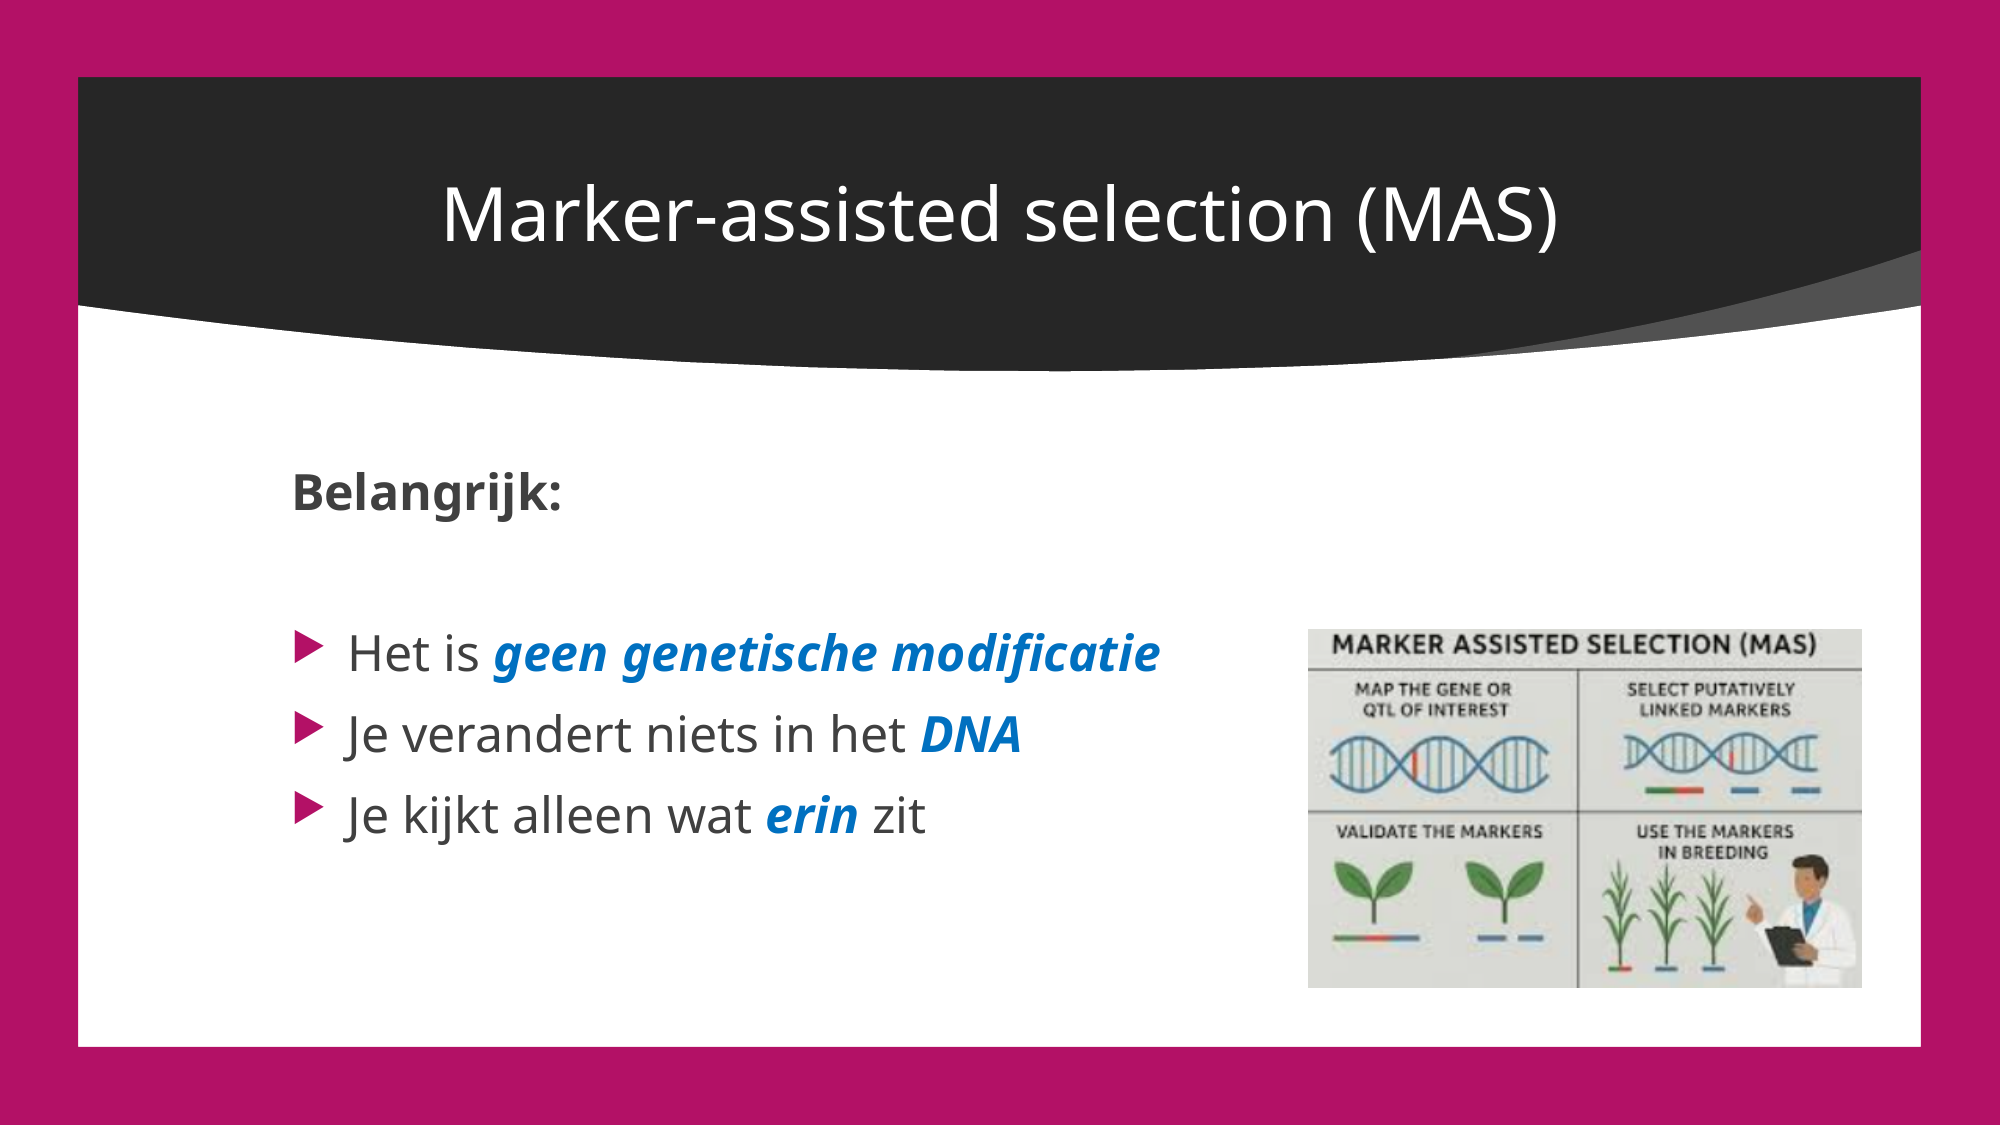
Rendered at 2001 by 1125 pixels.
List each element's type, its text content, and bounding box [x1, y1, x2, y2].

list Belangrijk: Het is geen genetische modificatie Je verandert niets in het DNA Je kijkt alleen wat erin zit [276, 452, 1724, 988]
text_box [79, 78, 1920, 1046]
picture [1308, 629, 1863, 988]
title Marker-assisted selection (MAS) [276, 131, 1724, 292]
text_box [0, 0, 2000, 1125]
